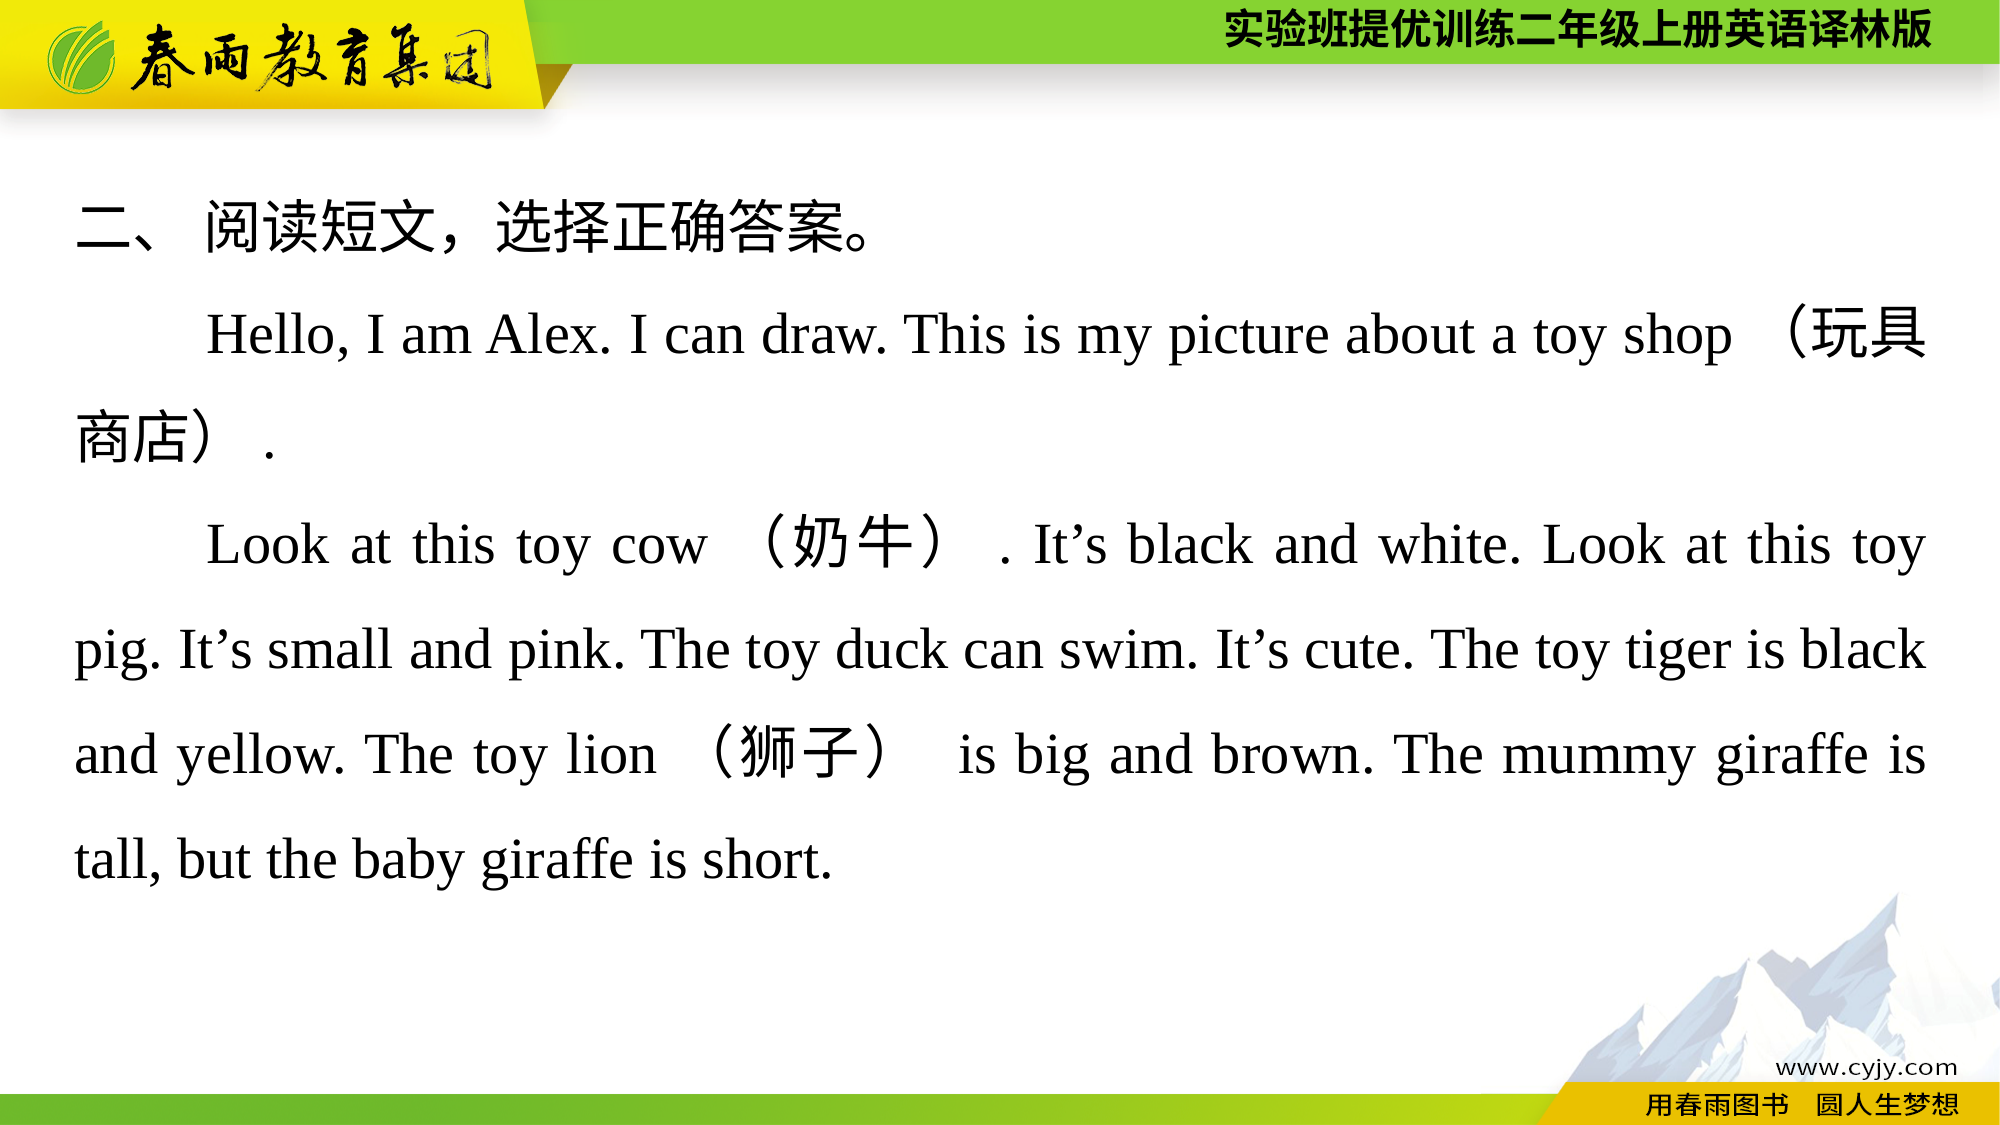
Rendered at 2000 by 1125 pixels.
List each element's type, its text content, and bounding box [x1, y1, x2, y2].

list 二、 阅读短文，选择正确答案。 Hello, I am Alex. I can draw. This is my picture about a toy shop（玩具商店）. Look at this toy cow（奶牛）. It’s black and white. Look at this toy pig. It’s small and pink. The toy duck can swim. It’s cute. The toy tiger is black and yellow. The toy lion（狮子） is big and brown. The mummy giraffe is tall, but the baby giraffe is short. [59, 147, 1944, 906]
picture [0, 0, 2000, 1125]
